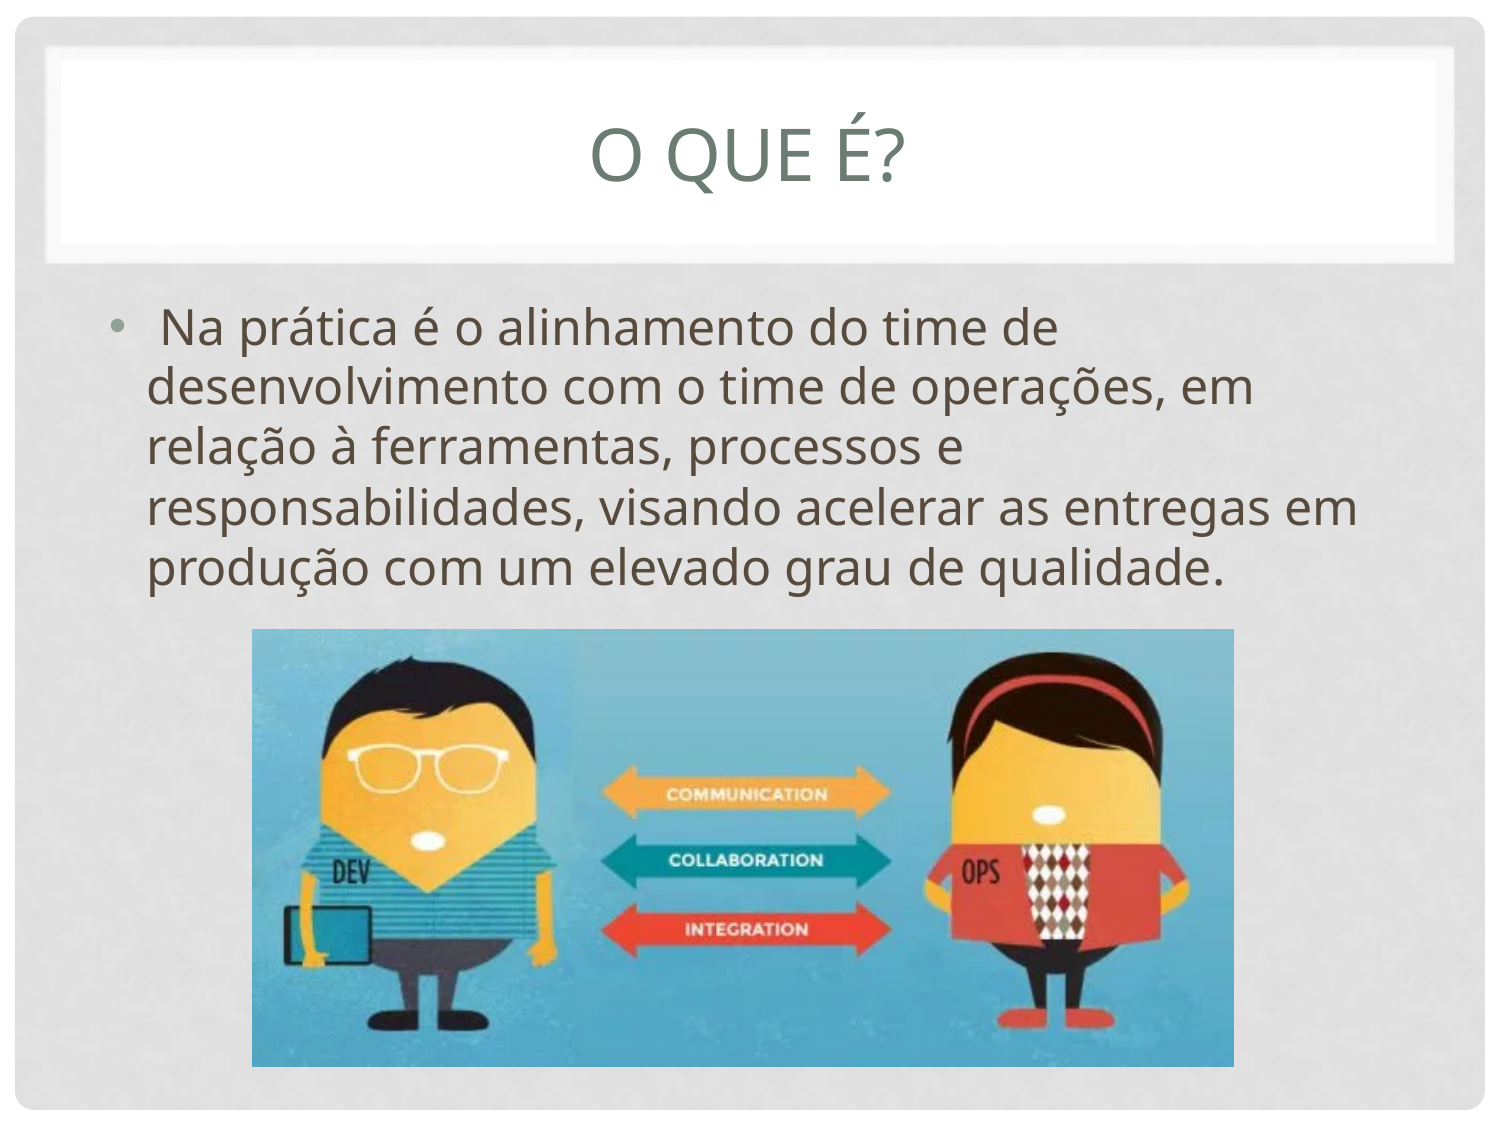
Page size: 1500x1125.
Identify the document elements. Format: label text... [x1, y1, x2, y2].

title O Que é? [69, 66, 1425, 238]
picture [252, 629, 1234, 1068]
list Na prática é o alinhamento do time de desenvolvimento com o time de operações, em relação à ferramentas, processos e responsabilidades, visando acelerar as entregas em produção com um elevado grau de qualidade. [75, 287, 1425, 1005]
